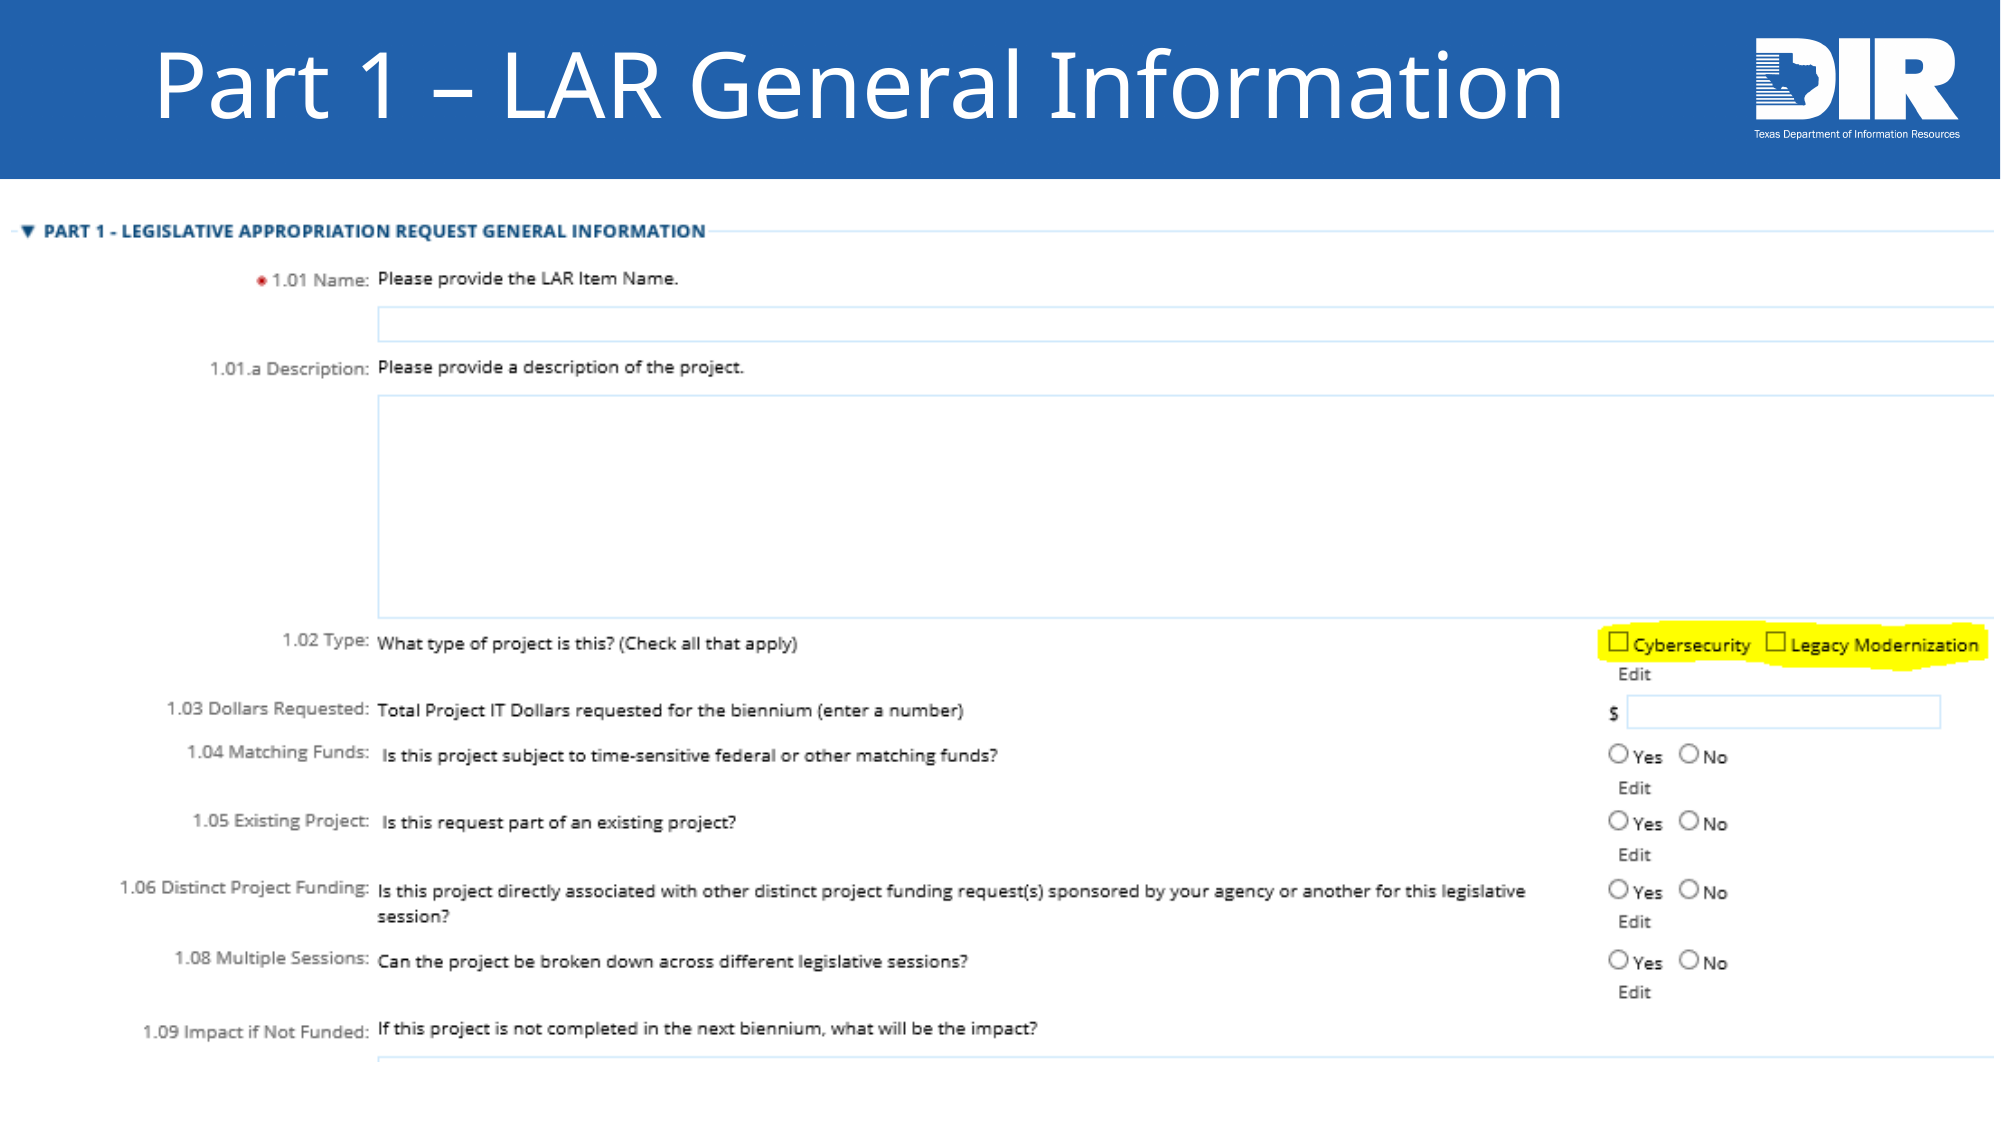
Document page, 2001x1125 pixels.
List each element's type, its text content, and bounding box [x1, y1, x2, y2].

title Part 1 – LAR General Information [137, 0, 1863, 179]
picture [0, 0, 2001, 1125]
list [11, 209, 1994, 1062]
